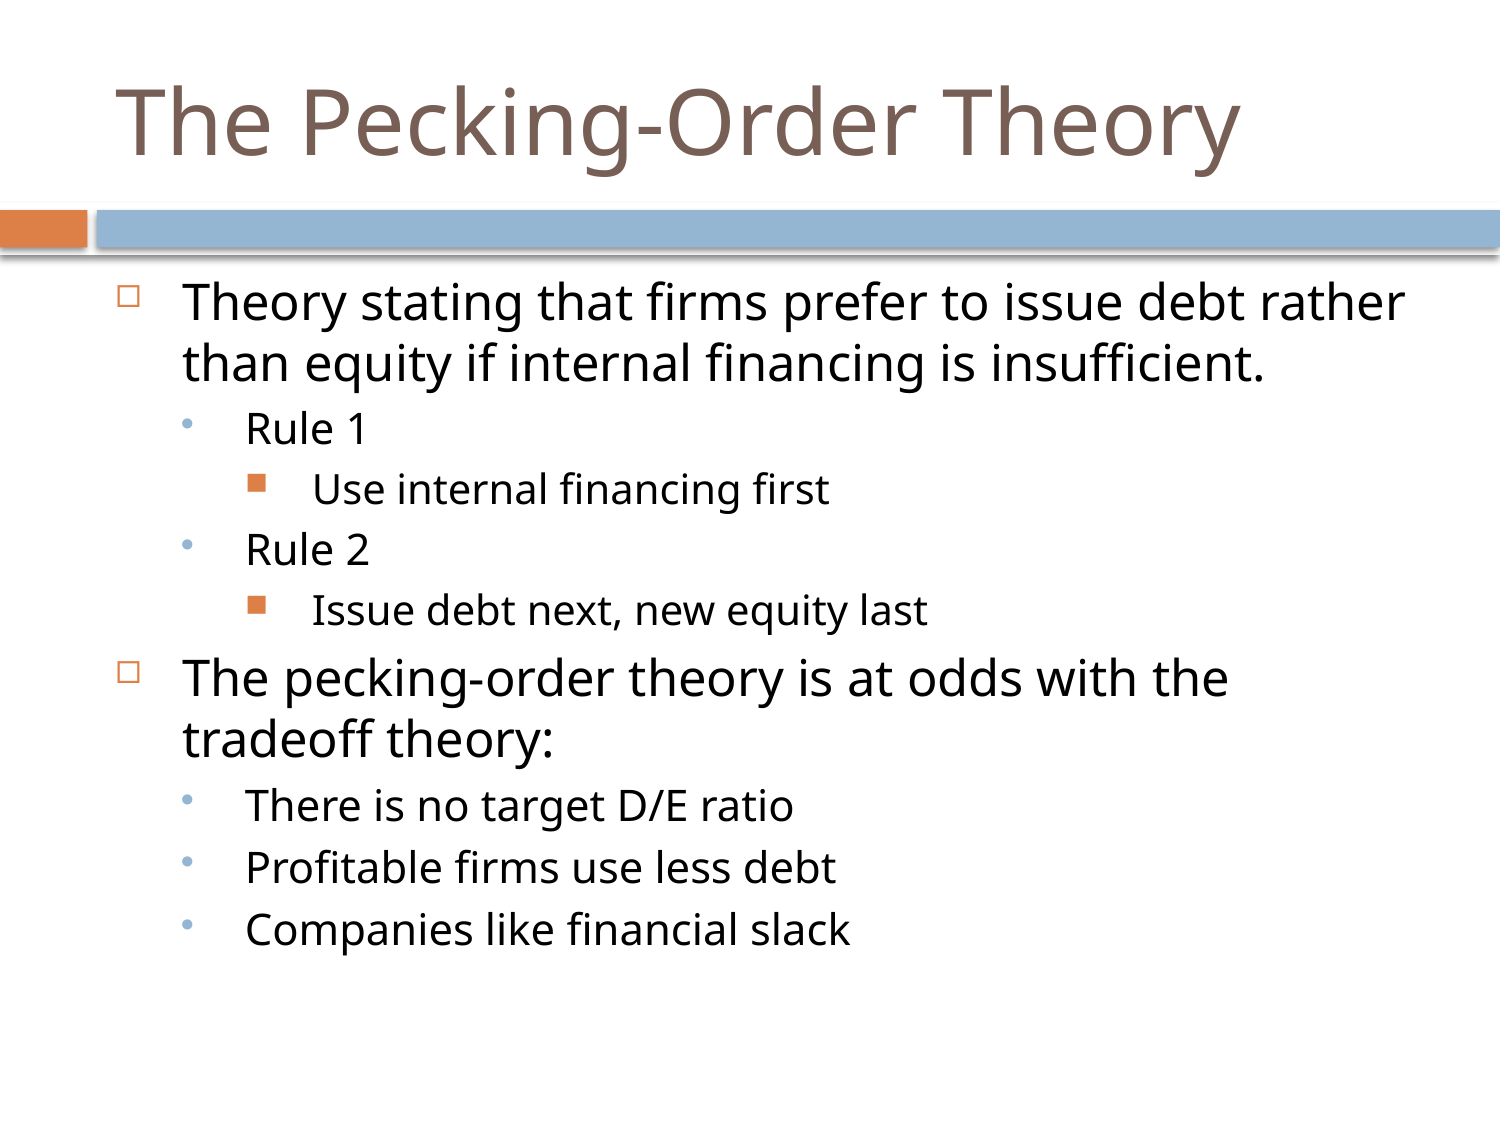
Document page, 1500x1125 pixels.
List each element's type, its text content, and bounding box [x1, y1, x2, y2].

list Theory stating that firms prefer to issue debt rather than equity if internal financing is insufficient. Rule 1 Use internal financing first Rule 2 Issue debt next, new equity last The pecking-order theory is at odds with the tradeoff theory: There is no target D/E ratio Profitable firms use less debt Companies like financial slack [100, 262, 1438, 1000]
title The Pecking-Order Theory [100, 37, 1438, 200]
